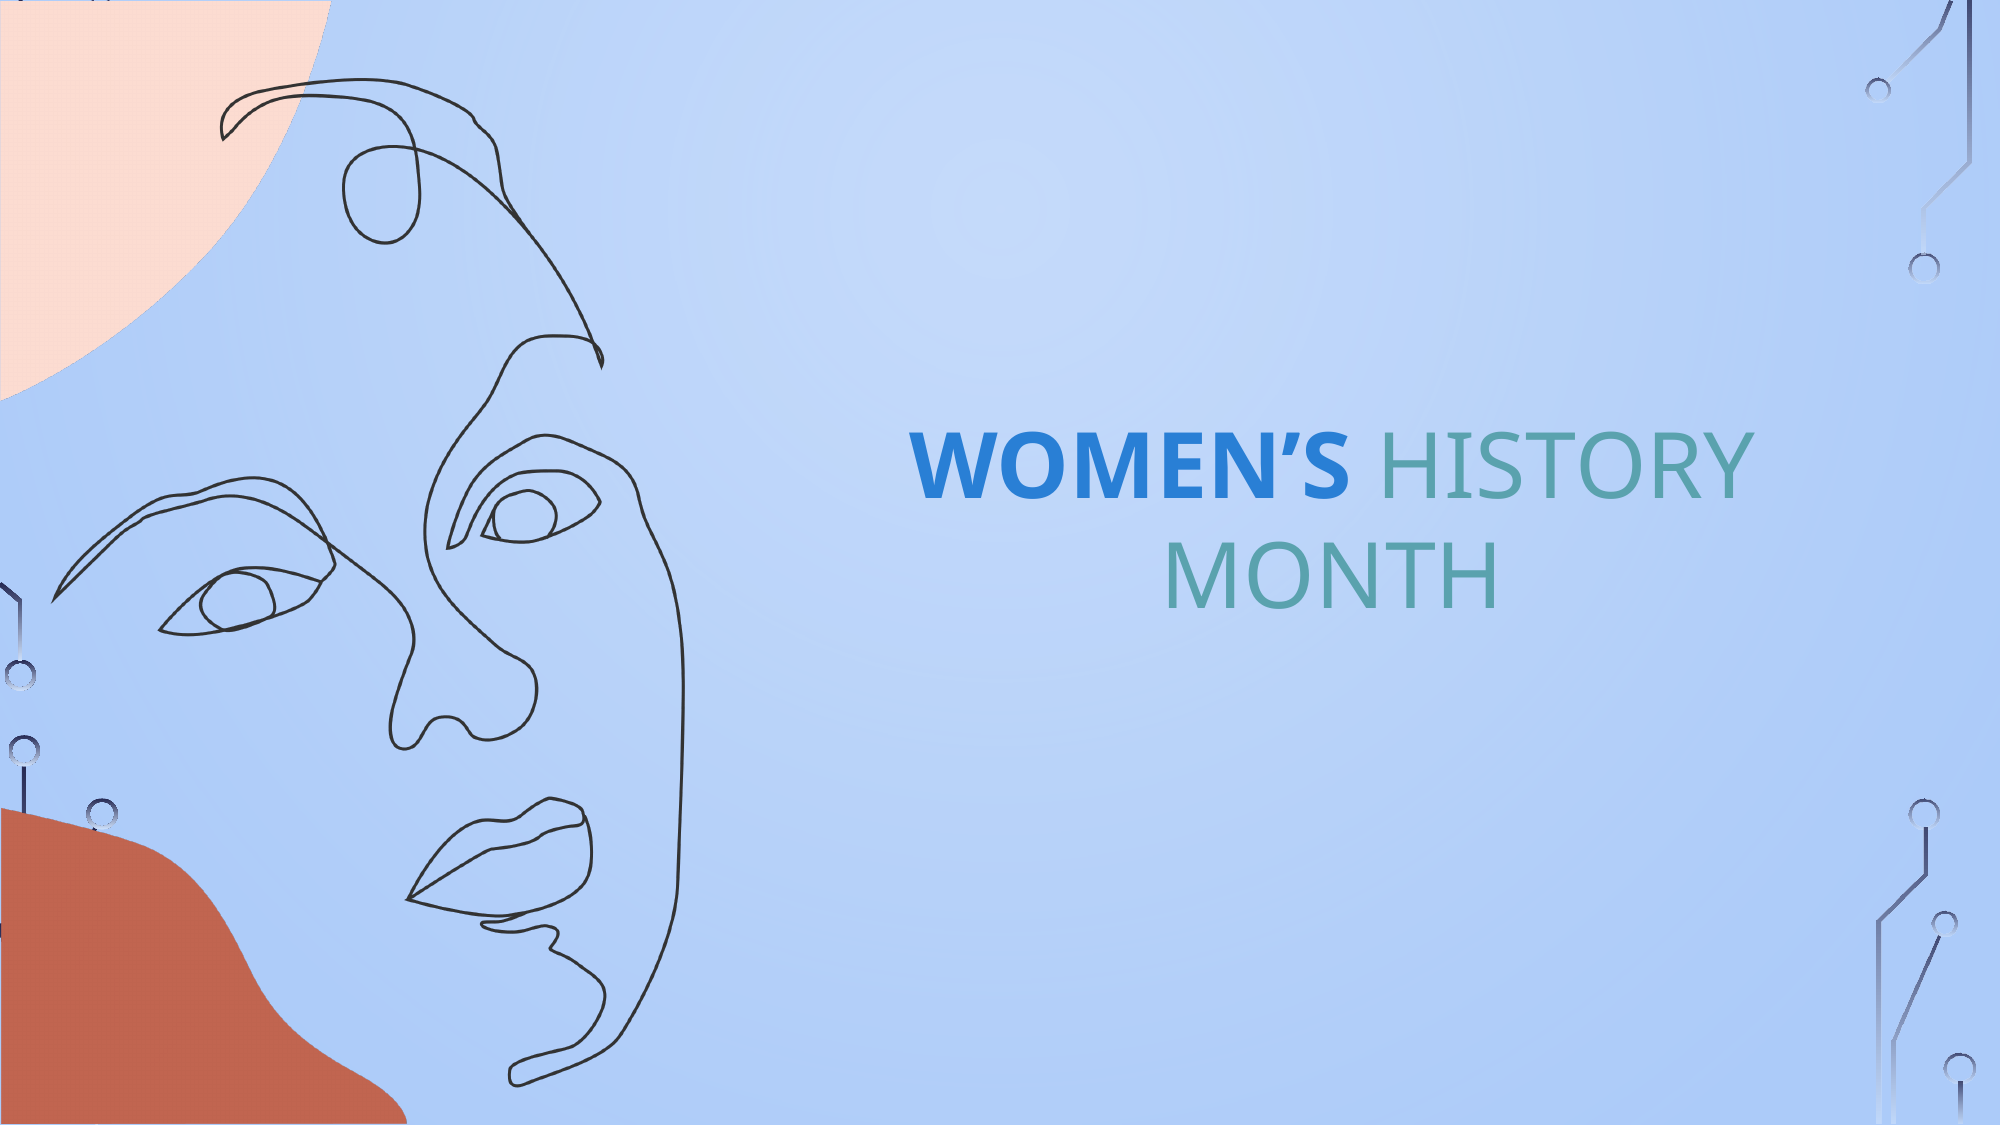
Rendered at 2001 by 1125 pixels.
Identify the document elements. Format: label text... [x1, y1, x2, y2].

picture [0, 1, 685, 1124]
title Women’s History Month [761, 301, 1904, 732]
